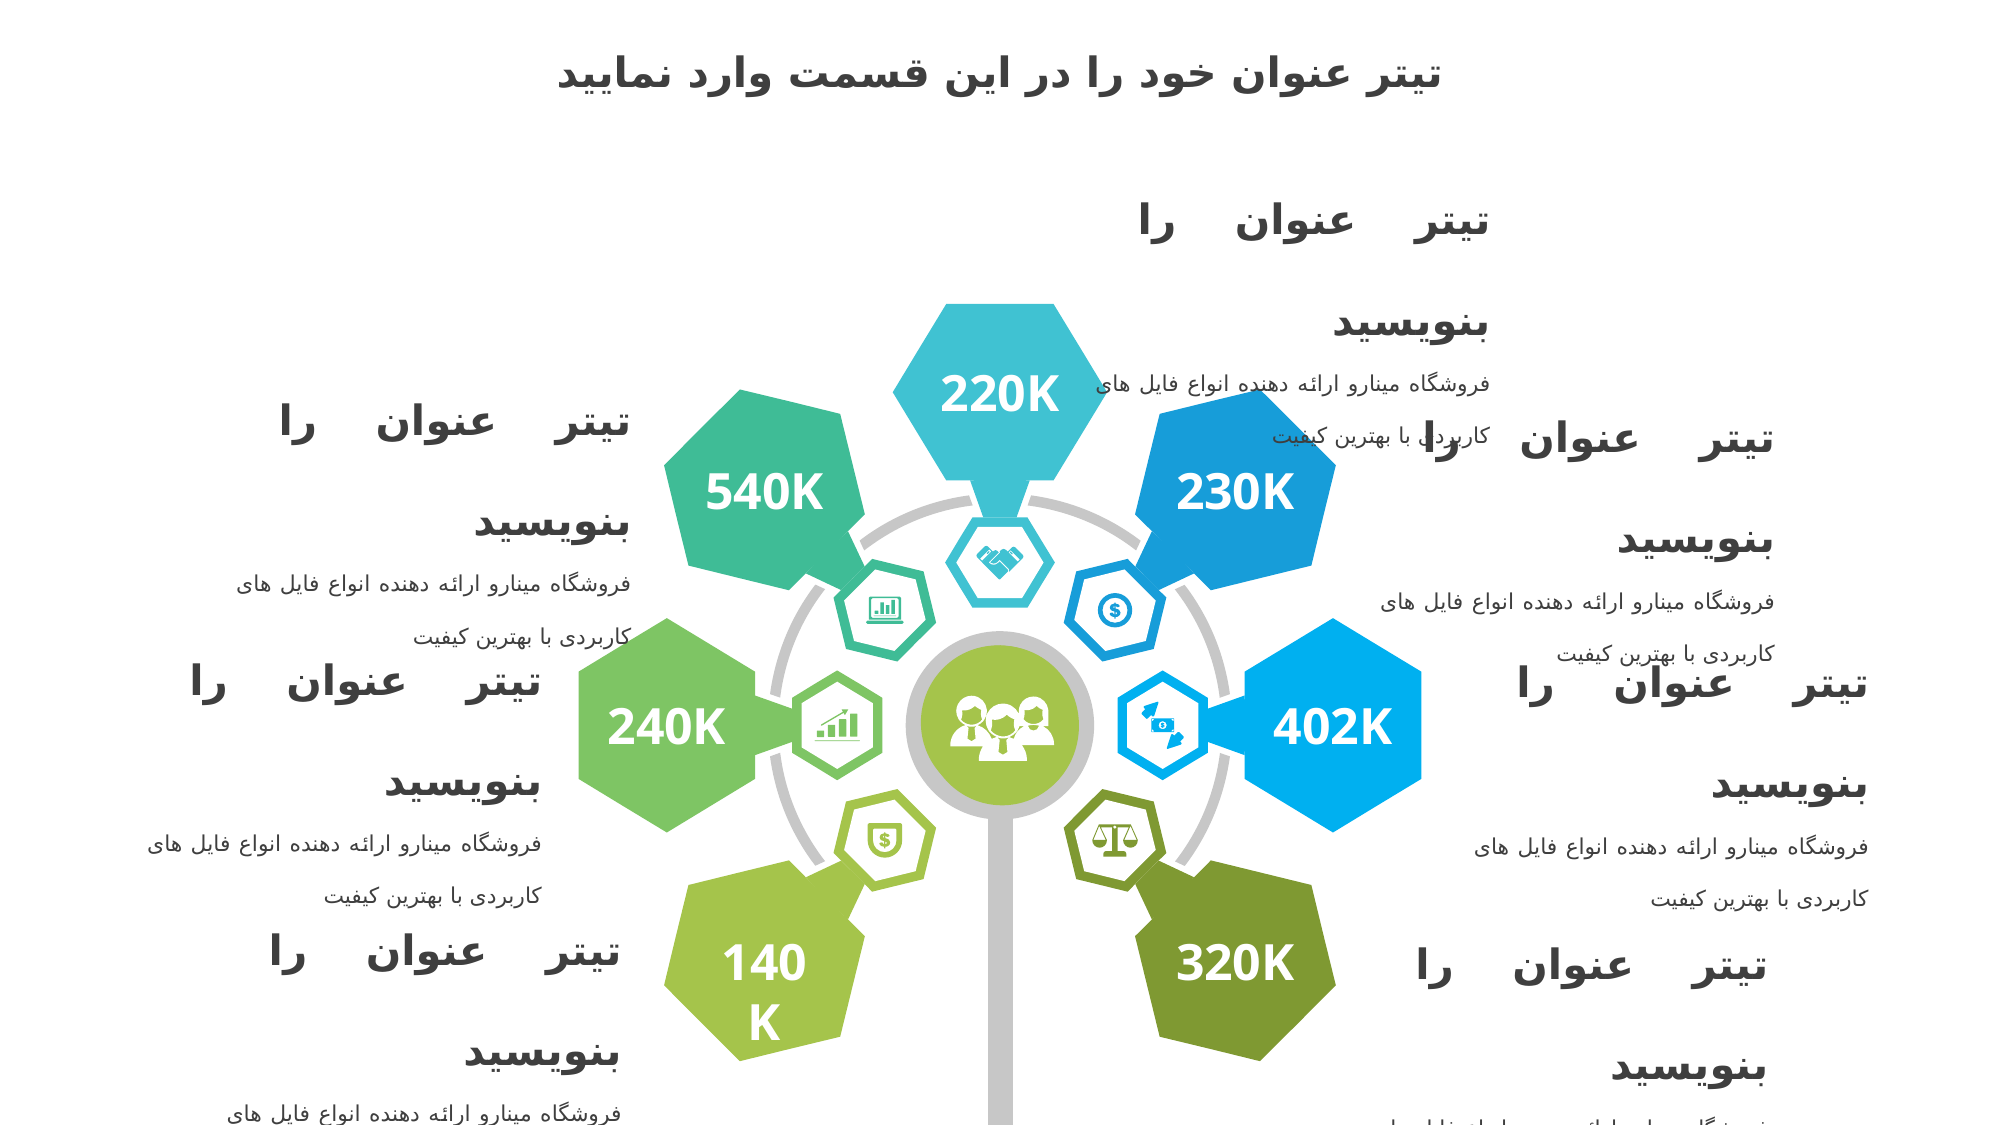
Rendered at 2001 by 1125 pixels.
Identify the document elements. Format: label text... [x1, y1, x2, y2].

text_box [578, 618, 883, 833]
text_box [814, 709, 860, 742]
text_box تیتر عنوان را بنویسید فروشگاه مینارو ارائه دهنده انواع فایل های کاربردی با بهترین کیفیت [220, 336, 647, 657]
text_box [976, 545, 1024, 580]
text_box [1063, 389, 1336, 662]
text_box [1141, 701, 1184, 749]
text_box تیتر عنوان را بنویسید فروشگاه مینارو ارائه دهنده انواع فایل های کاربردی با بهترین کیفیت [210, 866, 637, 1125]
text_box تیتر عنوان را بنویسید فروشگاه مینارو ارائه دهنده انواع فایل های کاربردی با بهترین کیفیت [1356, 880, 1783, 1125]
text_box تیتر عنوان را بنویسید فروشگاه مینارو ارائه دهنده انواع فایل های کاربردی با بهترین کیفیت [130, 595, 557, 916]
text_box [867, 823, 903, 858]
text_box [866, 596, 904, 625]
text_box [1063, 789, 1336, 1062]
text_box تیتر عنوان را بنویسید فروشگاه مینارو ارائه دهنده انواع فایل های کاربردی با بهترین کیفیت [1457, 598, 1884, 919]
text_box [1097, 593, 1133, 628]
text_box تیتر عنوان را بنویسید فروشگاه مینارو ارائه دهنده انواع فایل های کاربردی با بهترین کیفیت [1363, 353, 1790, 674]
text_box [905, 631, 1095, 1125]
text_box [664, 789, 905, 1062]
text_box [664, 389, 937, 662]
text_box تیتر عنوان را بنویسید فروشگاه مینارو ارائه دهنده انواع فایل های کاربردی با بهترین کیفیت [1079, 135, 1506, 456]
text_box تیتر عنوان خود را در این قسمت وارد نمایید [0, 13, 2000, 104]
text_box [1117, 618, 1422, 833]
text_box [892, 303, 1108, 608]
